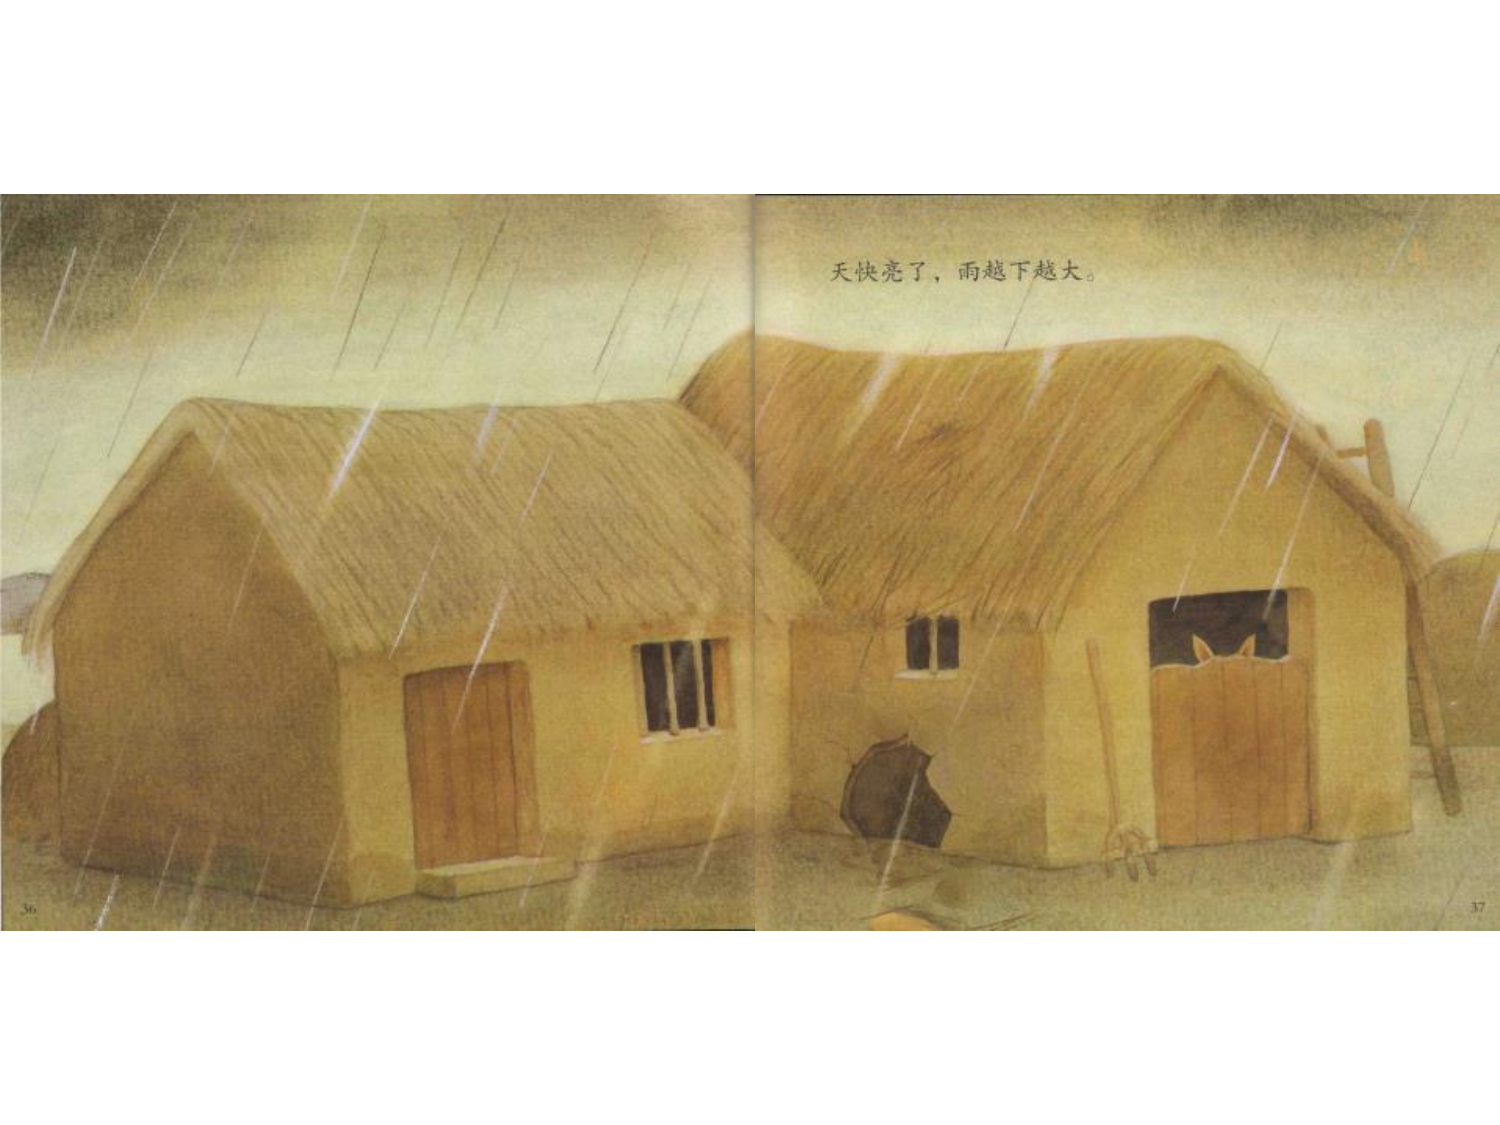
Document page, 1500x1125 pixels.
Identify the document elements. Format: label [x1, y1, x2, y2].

picture [0, 194, 1500, 931]
